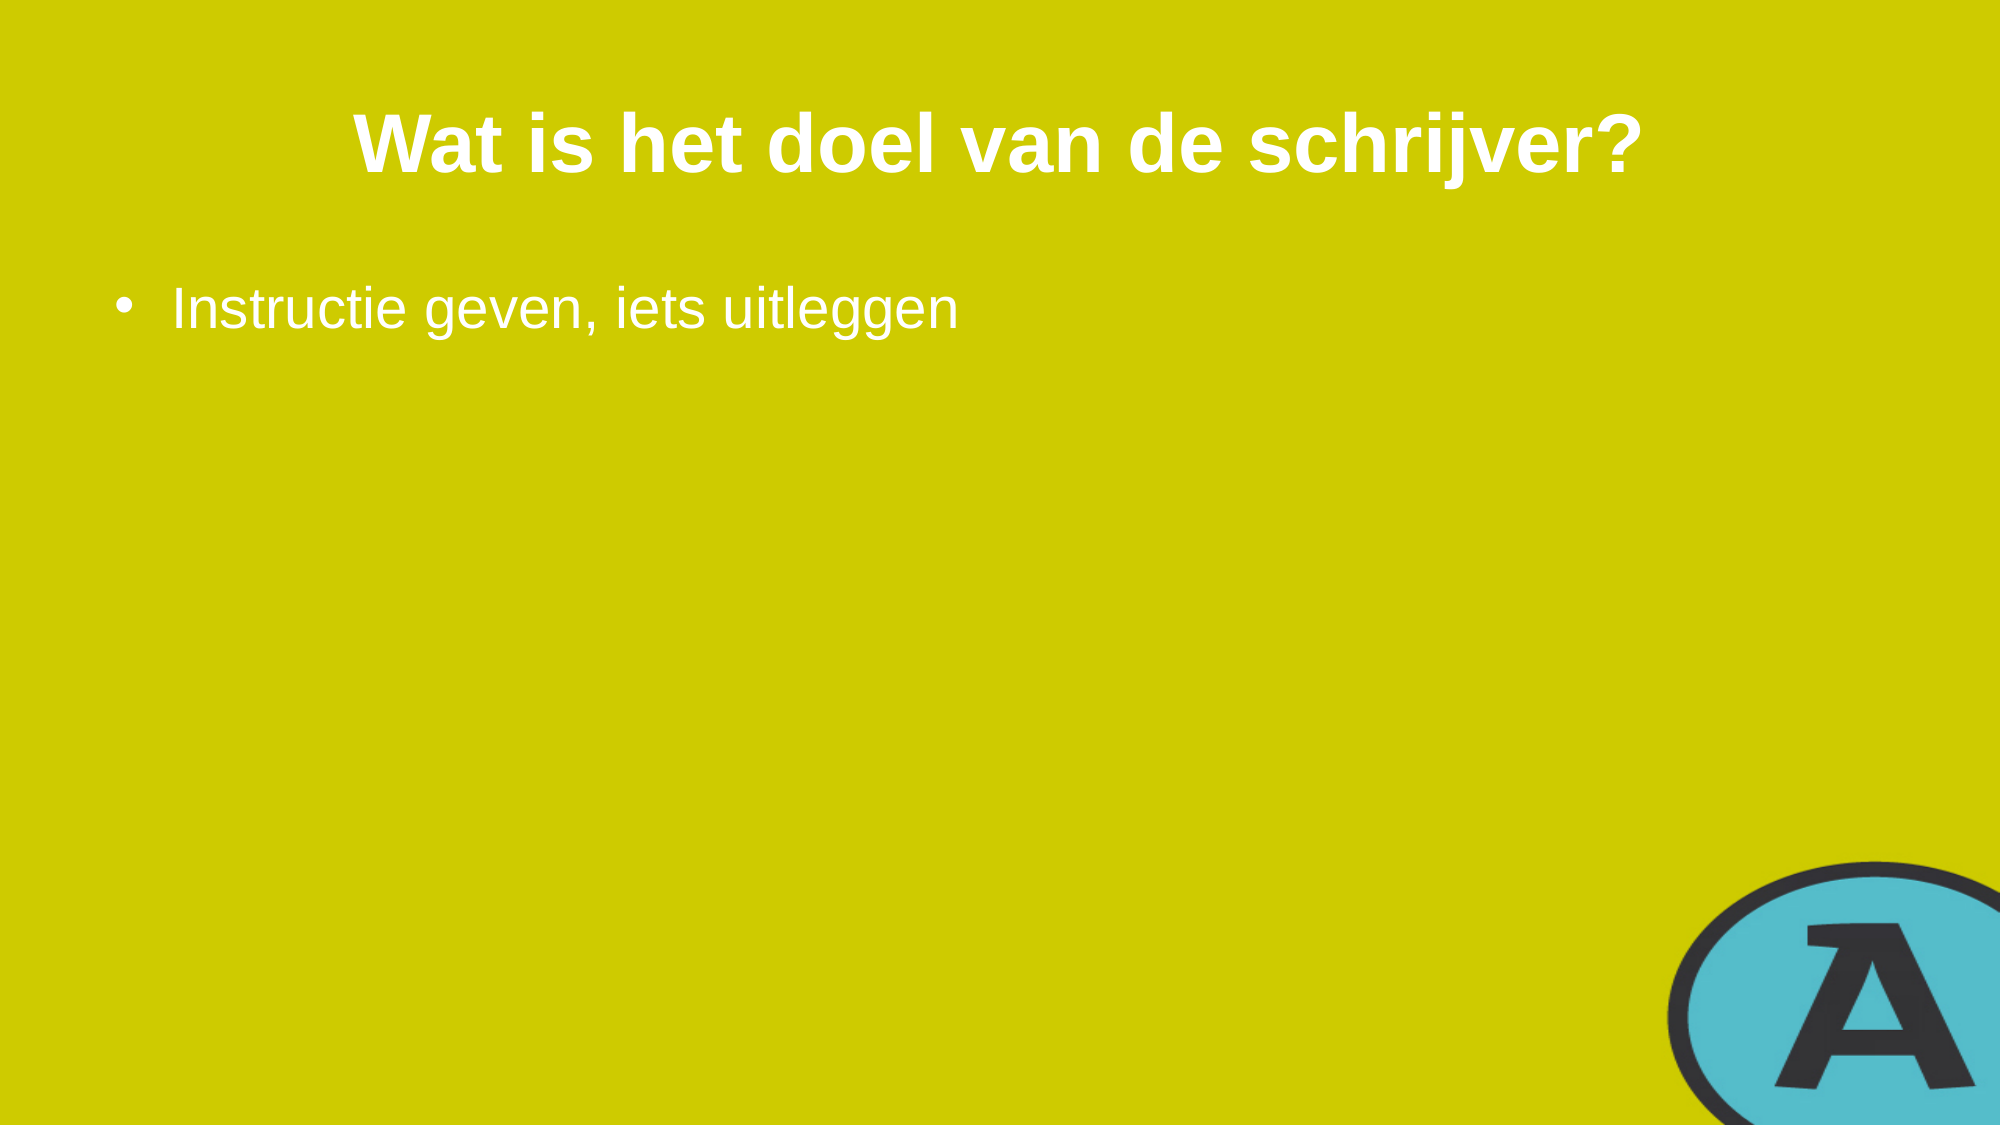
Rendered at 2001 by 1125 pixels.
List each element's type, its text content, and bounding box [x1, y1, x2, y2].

title Wat is het doel van de schrijver? [99, 45, 1900, 233]
picture [0, 0, 2000, 1125]
list Instructie geven, iets uitleggen [99, 262, 1900, 1012]
